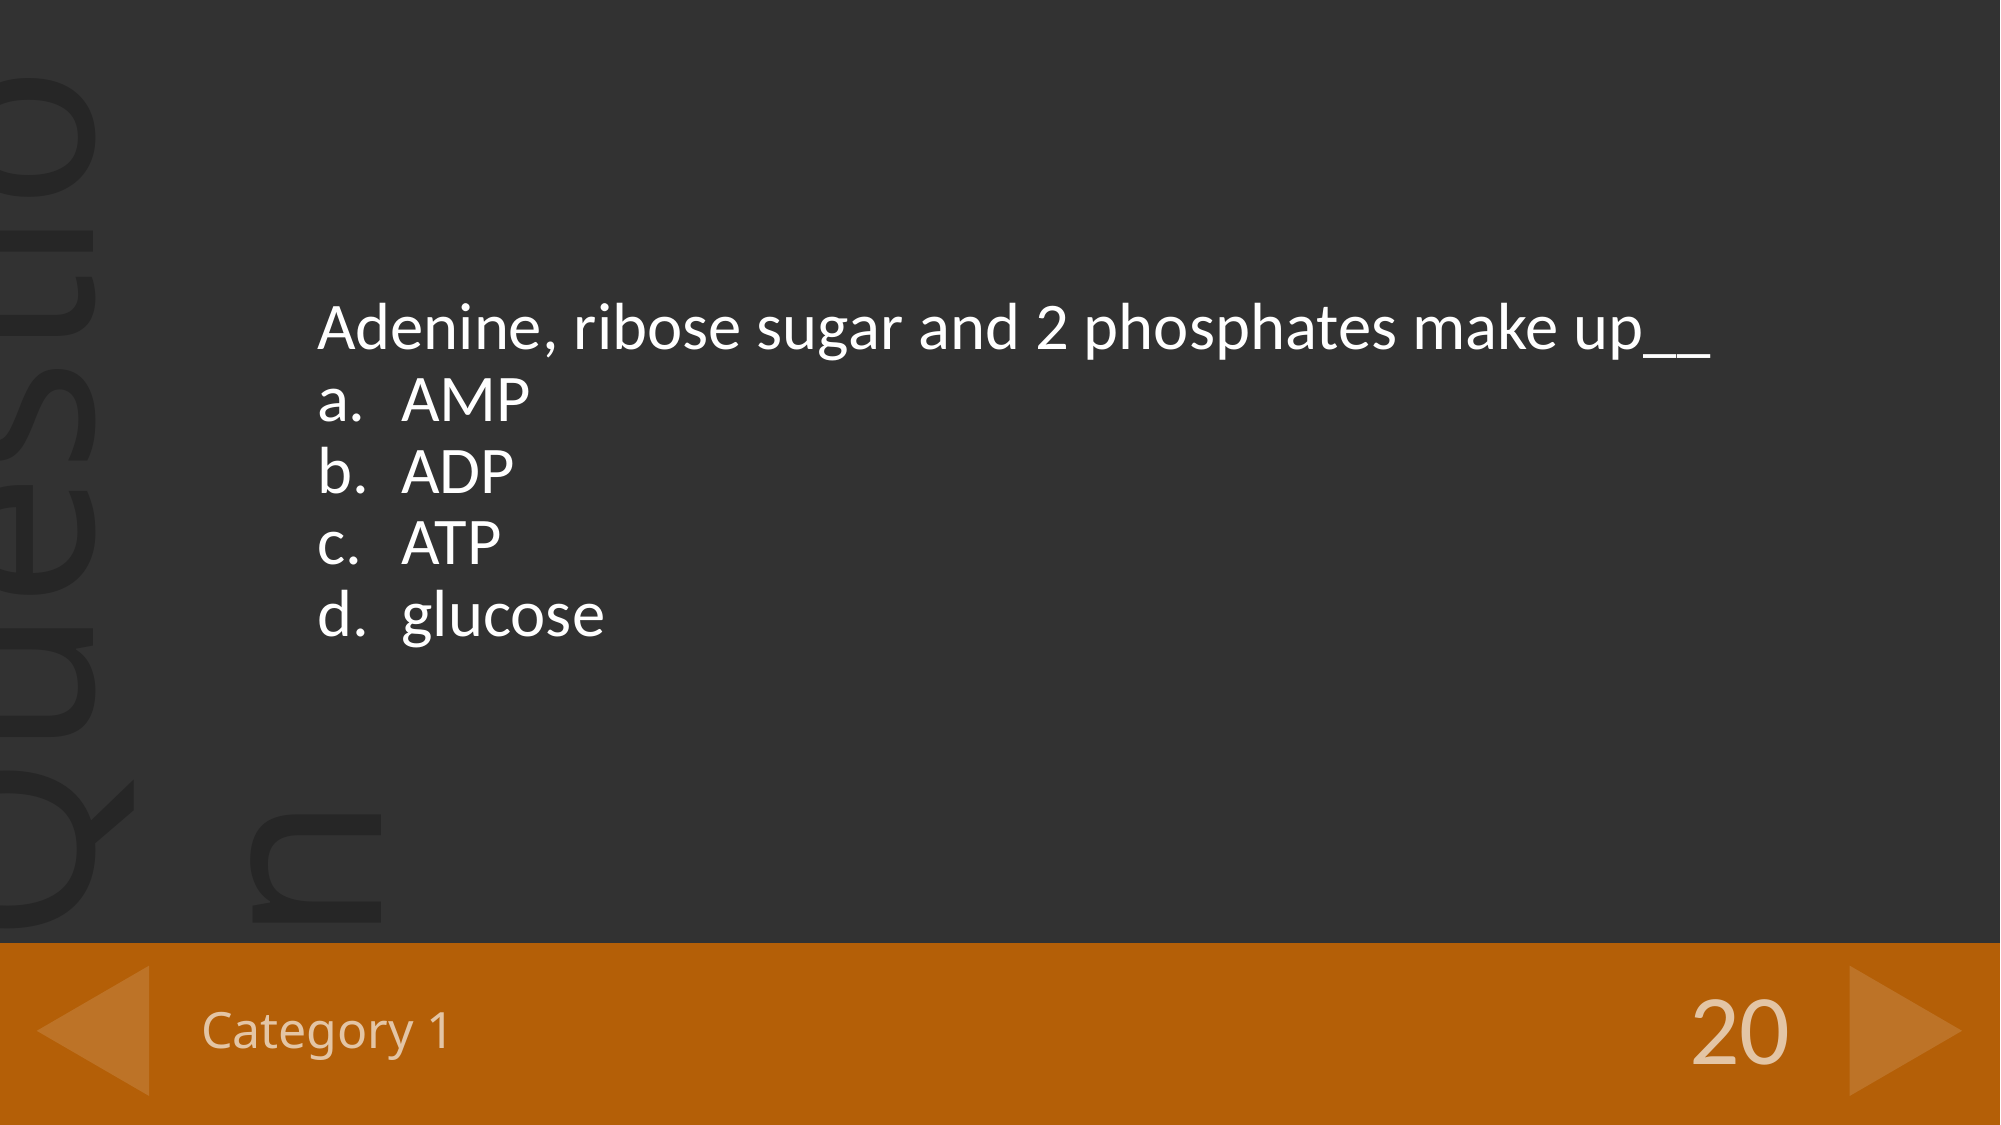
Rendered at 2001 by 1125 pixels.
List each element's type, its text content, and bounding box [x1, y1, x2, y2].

list Adenine, ribose sugar and 2 phosphates make up__ AMP ADP ATP glucose [302, 307, 1760, 636]
title Category 1 [185, 967, 1494, 1097]
list 20 [1494, 967, 1806, 1097]
